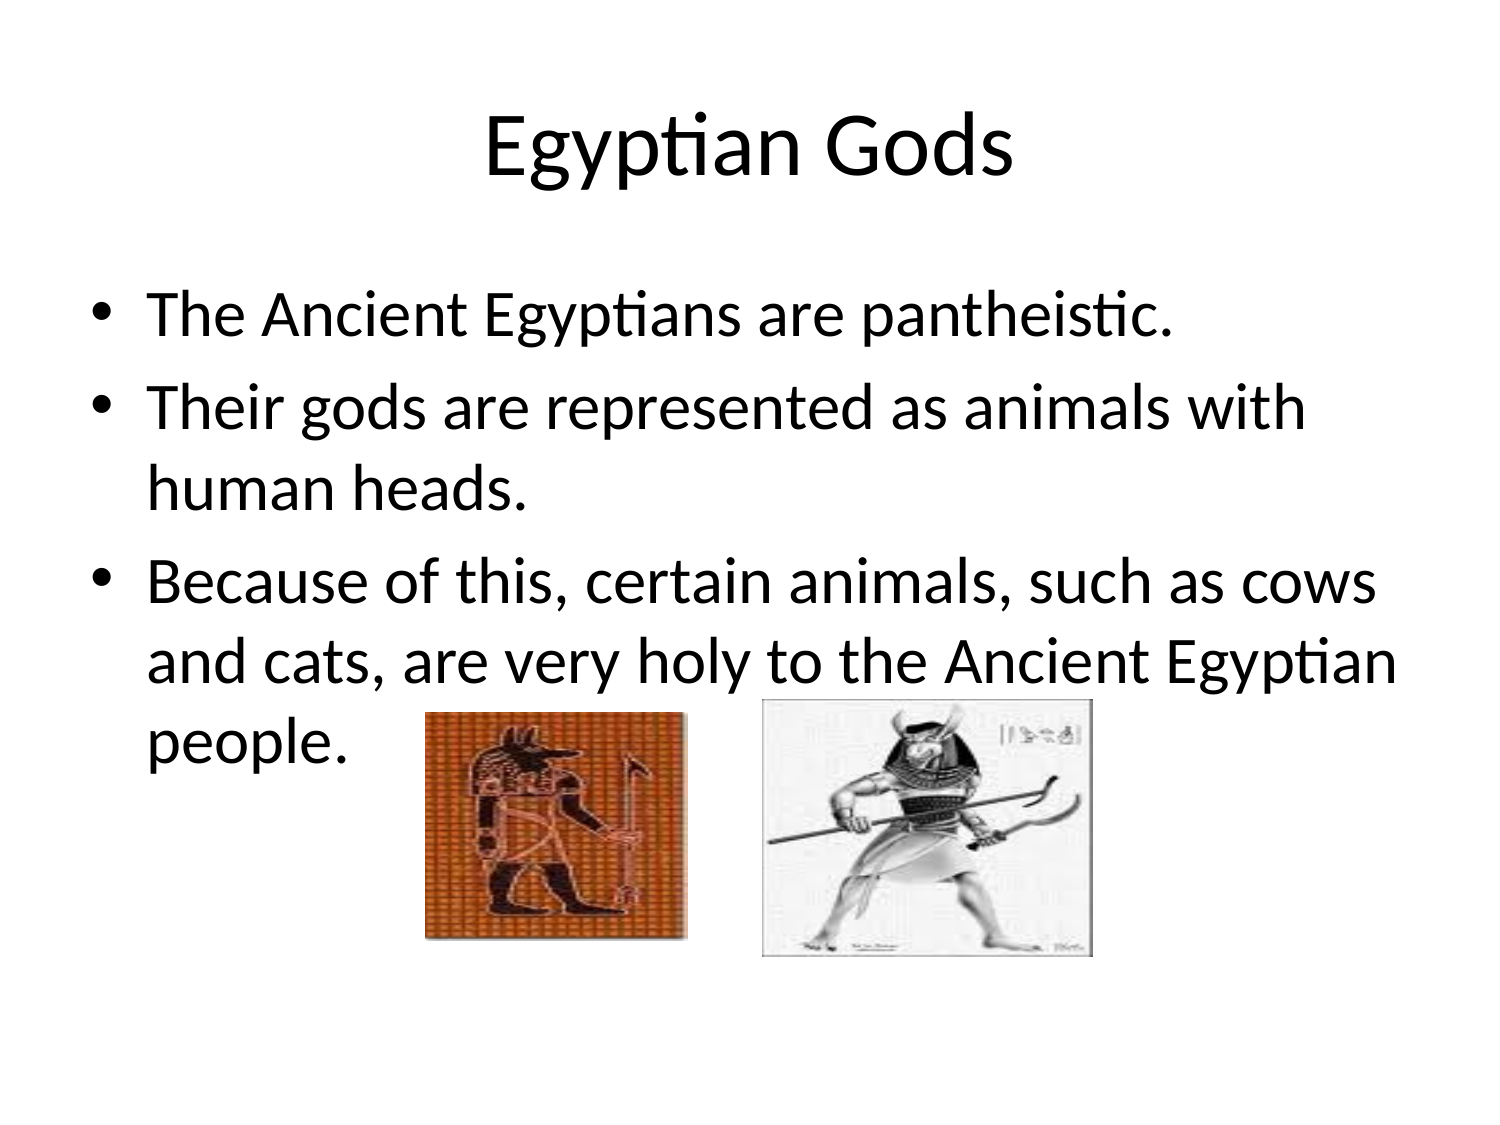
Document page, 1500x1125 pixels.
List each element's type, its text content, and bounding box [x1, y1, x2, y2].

list The Ancient Egyptians are pantheistic. Their gods are represented as animals with human heads. Because of this, certain animals, such as cows and cats, are very holy to the Ancient Egyptian people. [75, 262, 1425, 1005]
picture [424, 712, 688, 941]
title Egyptian Gods [75, 45, 1425, 233]
picture [762, 699, 1093, 957]
